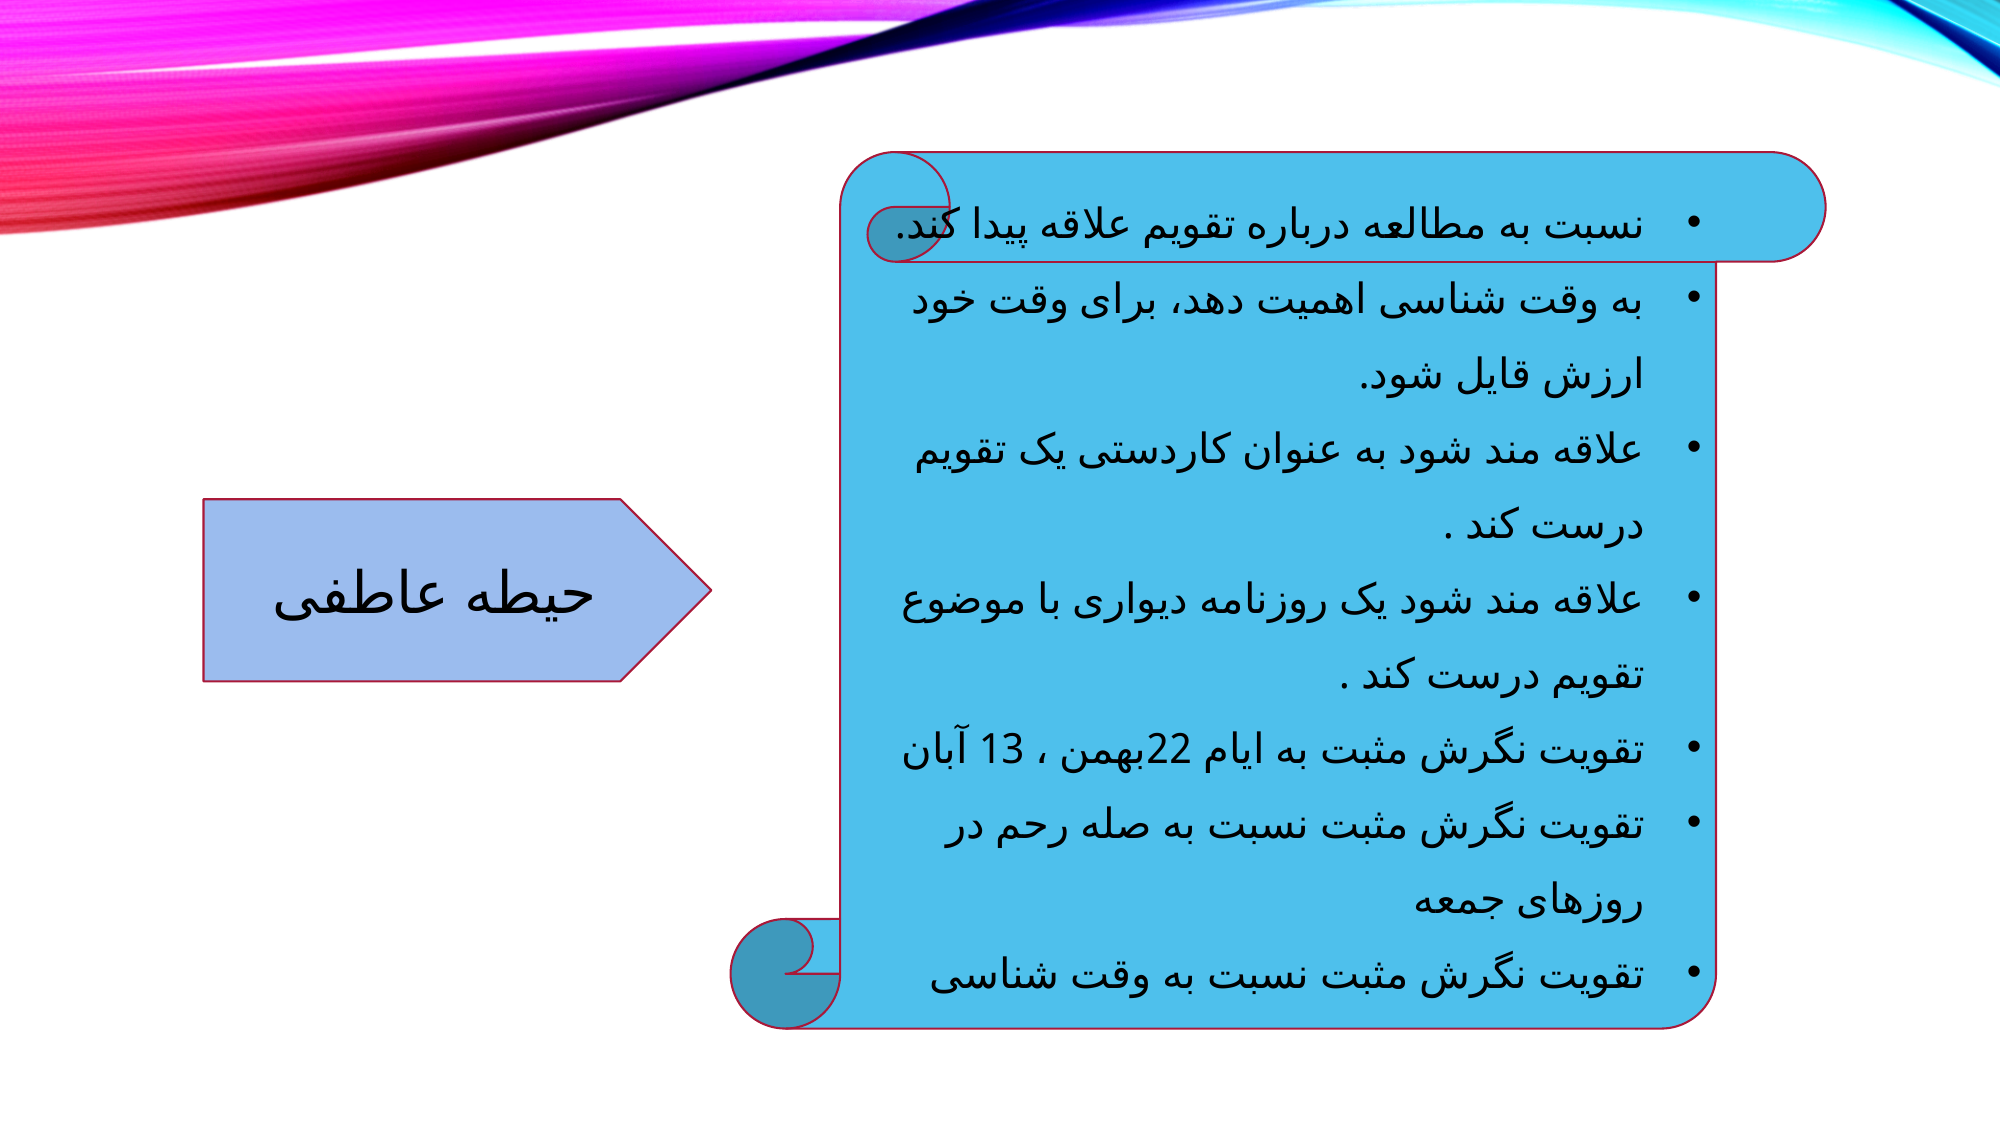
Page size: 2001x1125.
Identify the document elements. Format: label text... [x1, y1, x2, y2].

picture [1910, 0, 2000, 45]
text_box نسبت به مطالعه درباره تقویم علاقه پیدا کند. به وقت شناسی اهمیت دهد، برای وقت خود ارزش قایل شود. علاقه مند شود به عنوان کاردستی یک تقویم درست کند . علاقه مند شود یک روزنامه دیواری با موضوع تقویم درست کند . تقویت نگرش مثبت به ایام 22بهمن ، 13 آبان تقویت نگرش مثبت نسبت به صله رحم در روزهای جمعه تقویت نگرش مثبت نسبت به وقت شناسی [729, 151, 1827, 1030]
picture [1890, 0, 2000, 75]
picture [0, 0, 2000, 237]
text_box حیطه عاطفی [202, 498, 713, 683]
